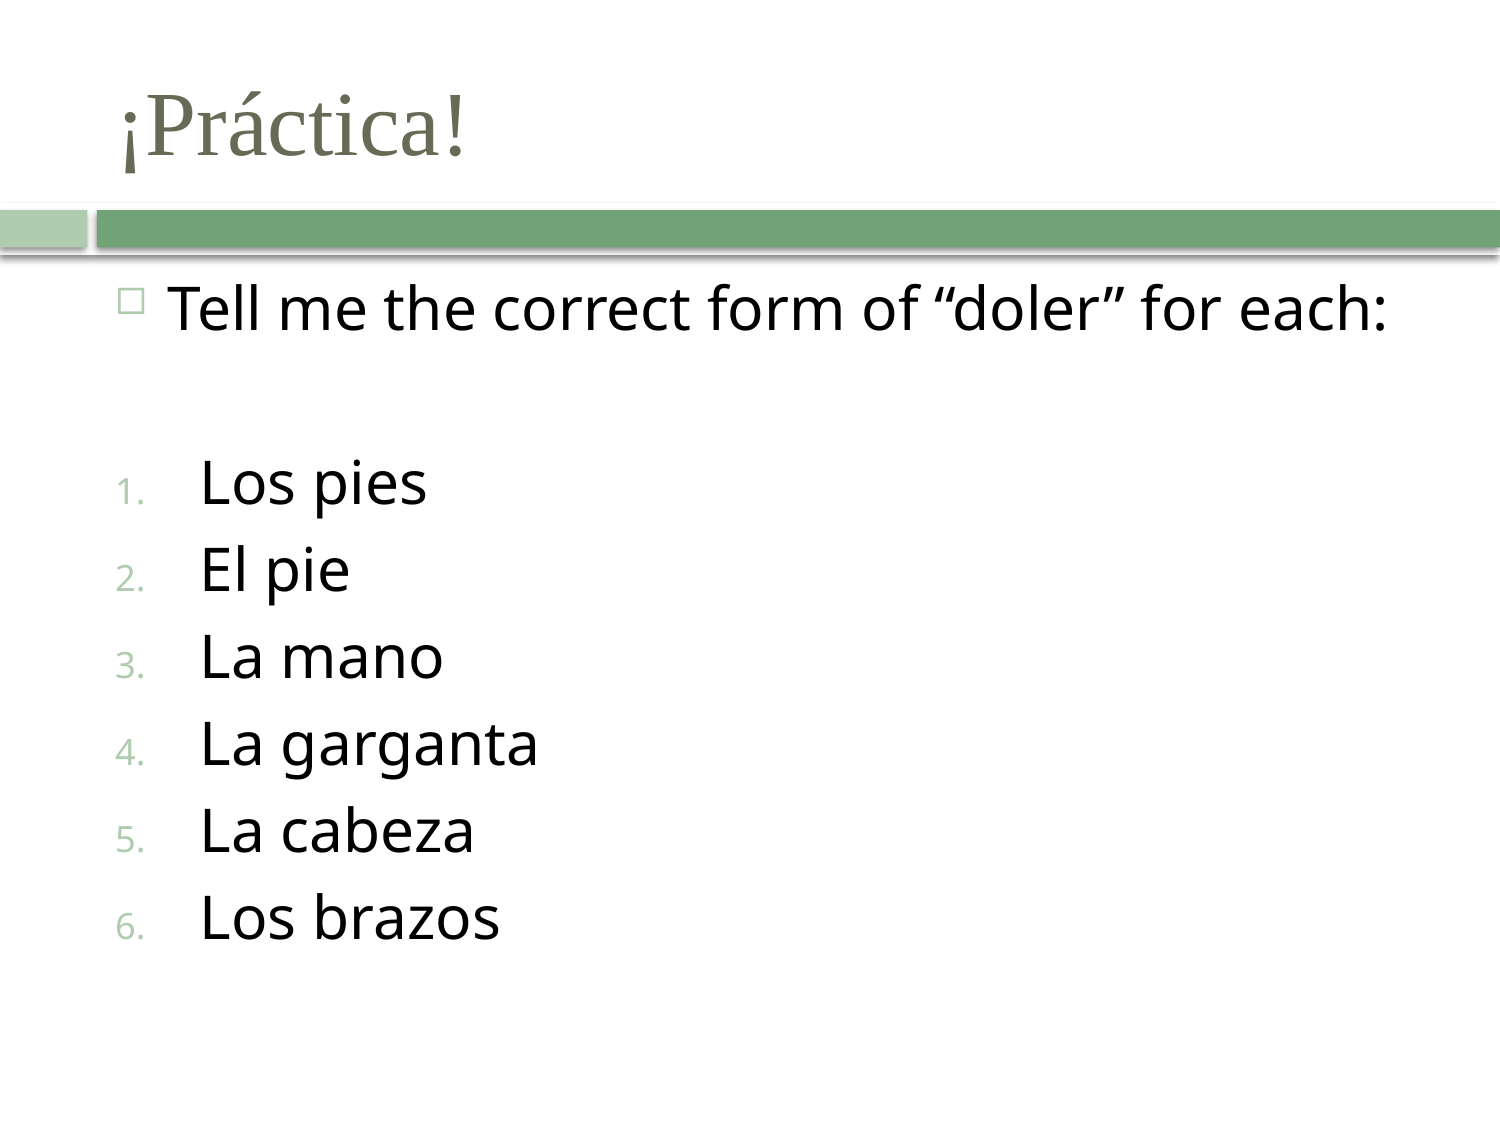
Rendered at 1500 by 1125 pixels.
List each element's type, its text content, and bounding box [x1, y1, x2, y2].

title ¡Práctica! [100, 37, 1438, 200]
list Tell me the correct form of “doler” for each: Los pies El pie La mano La garganta La cabeza Los brazos [100, 262, 1438, 1000]
